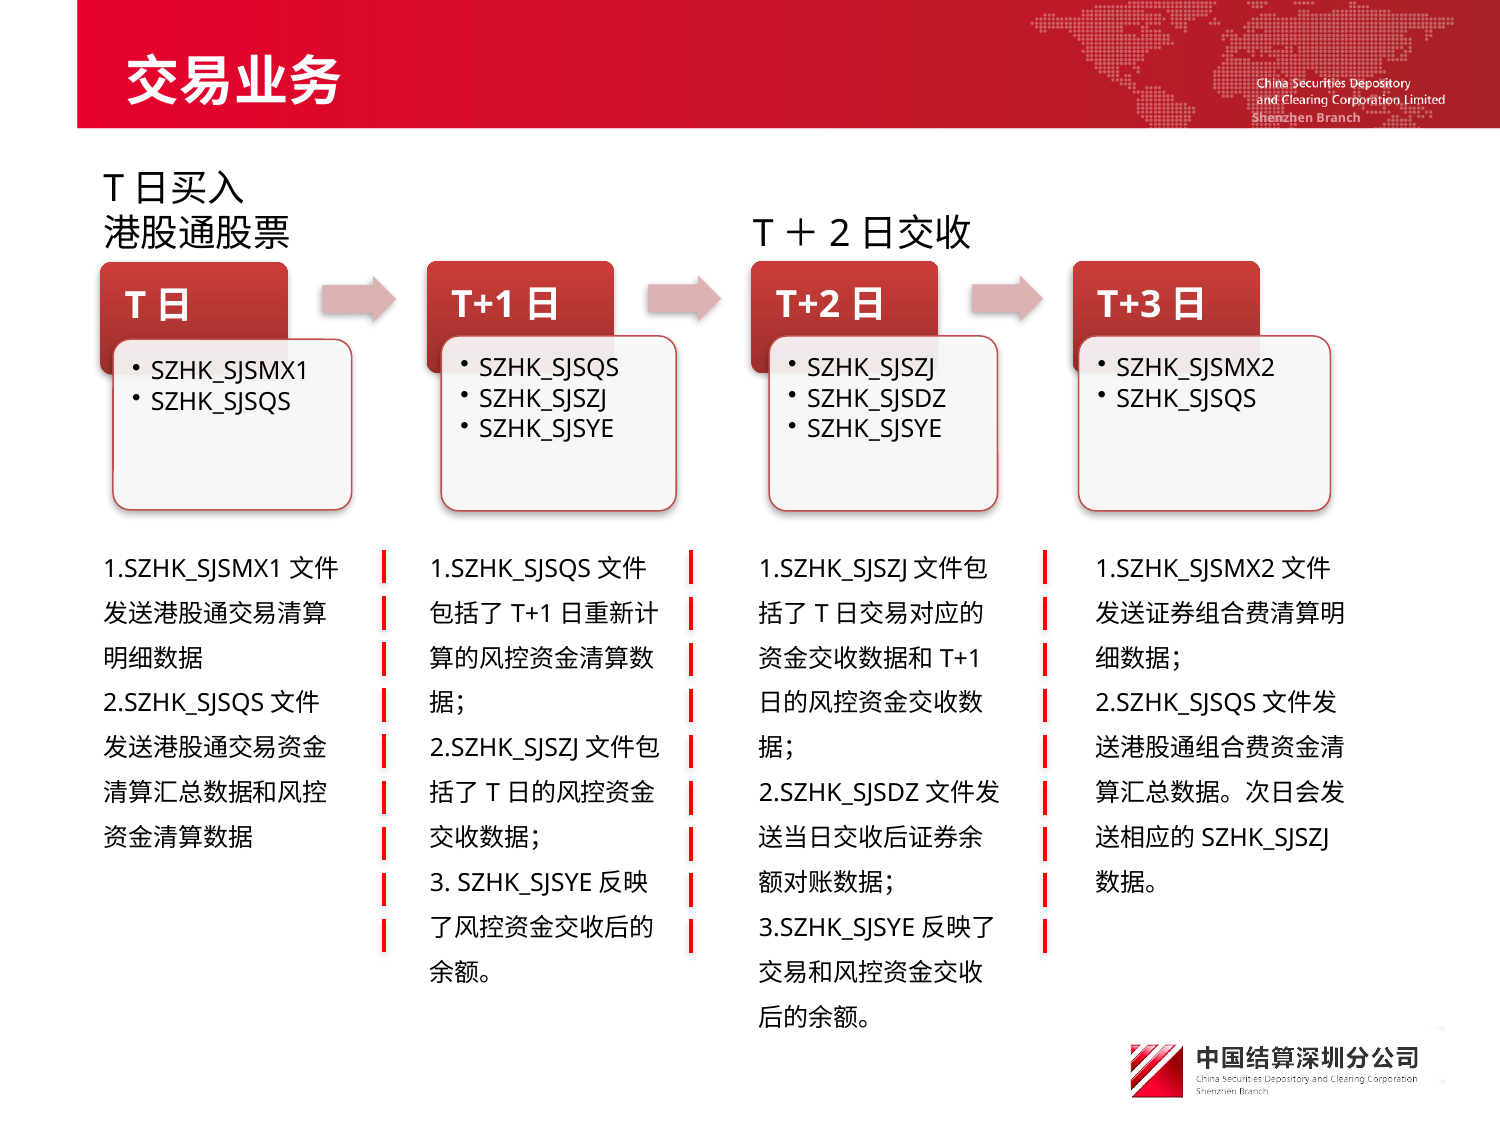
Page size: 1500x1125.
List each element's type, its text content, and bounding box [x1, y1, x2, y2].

text_box T日买入 港股通股票 [88, 156, 313, 262]
text_box 1.SZHK_SJSMX2文件发送证券组合费清算明细数据； 2.SZHK_SJSQS文件发送港股通组合费资金清算汇总数据。次日会发送相应的SZHK_SJSZJ数据。 [1080, 529, 1365, 904]
text_box 1.SZHK_SJSMX1文件发送港股通交易清算明细数据 2.SZHK_SJSQS文件发送港股通交易资金清算汇总数据和风控资金清算数据 [88, 529, 361, 859]
text_box 1.SZHK_SJSZJ文件包括了T日交易对应的资金交收数据和T+1日的风控资金交收数据； 2.SZHK_SJSDZ文件发送当日交收后证券余额对账数据； 3.SZHK_SJSYE反映了交易和风控资金交收后的余额。 [744, 529, 1016, 1039]
text_box 1.SZHK_SJSQS文件包括了T+1日重新计算的风控资金清算数据； 2.SZHK_SJSZJ文件包括了T日的风控资金交收数据； 3. SZHK_SJSYE反映了风控资金交收后的余额。 [415, 529, 687, 994]
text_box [99, 269, 1332, 503]
text_box 交易业务 [110, 30, 1495, 119]
picture [0, 0, 1500, 1125]
text_box T＋2日交收 [738, 201, 998, 262]
